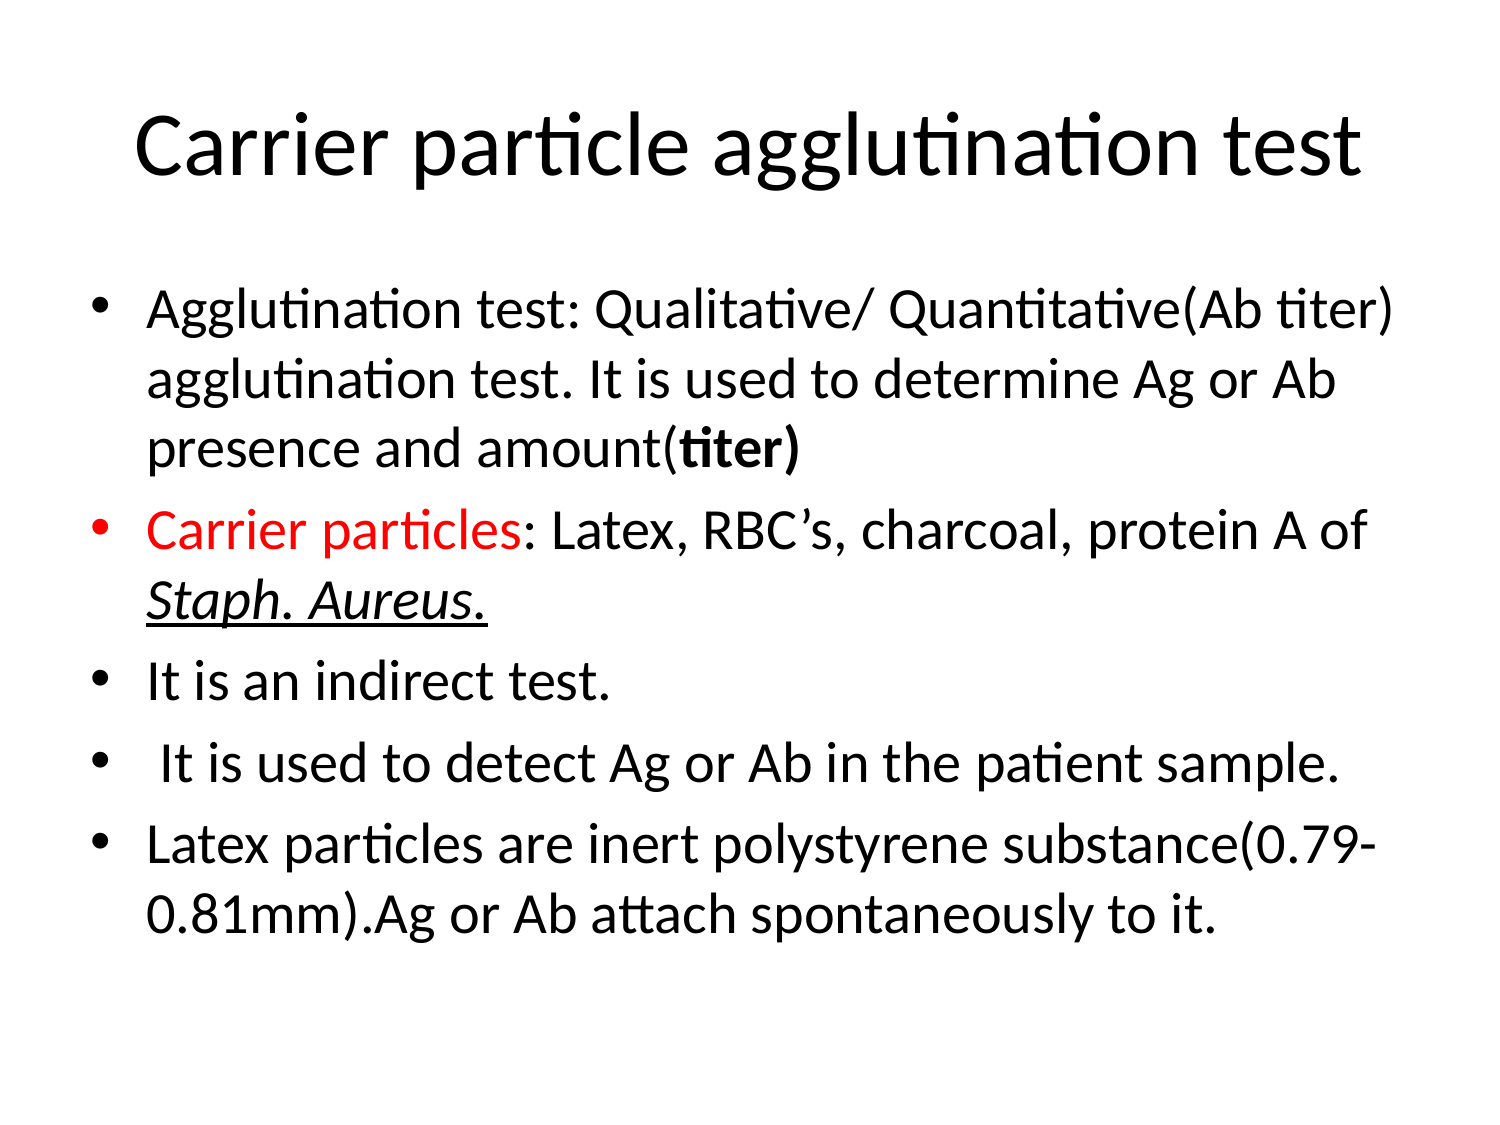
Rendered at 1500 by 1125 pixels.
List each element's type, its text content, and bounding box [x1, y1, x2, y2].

list Agglutination test: Qualitative/ Quantitative(Ab titer) agglutination test. It is used to determine Ag or Ab presence and amount(titer) Carrier particles: Latex, RBC’s, charcoal, protein A of Staph. Aureus. It is an indirect test. It is used to detect Ag or Ab in the patient sample. Latex particles are inert polystyrene substance(0.79-0.81mm).Ag or Ab attach spontaneously to it. [75, 262, 1425, 1005]
title Carrier particle agglutination test [75, 45, 1425, 233]
